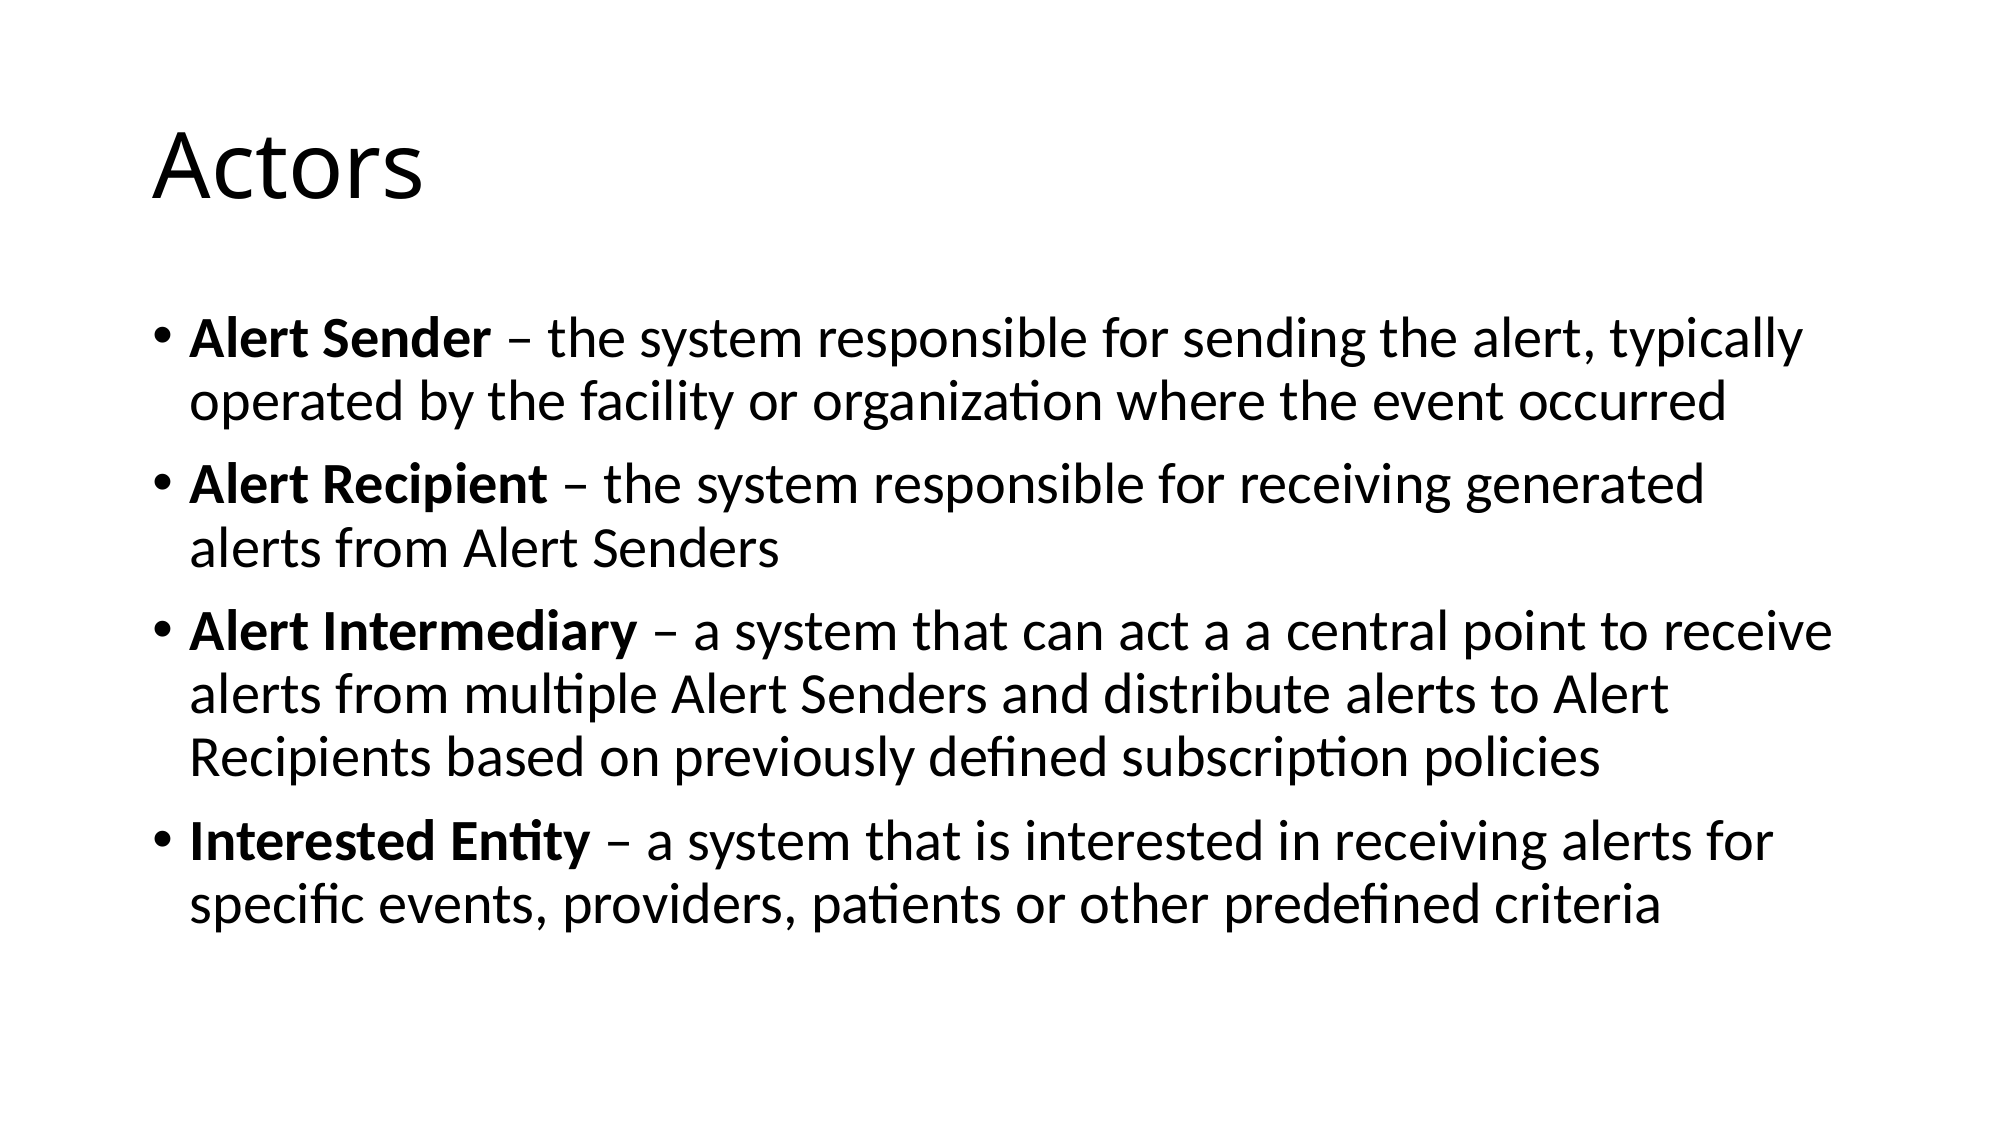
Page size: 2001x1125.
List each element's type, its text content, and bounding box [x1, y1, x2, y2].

list Alert Sender – the system responsible for sending the alert, typically operated by the facility or organization where the event occurred Alert Recipient – the system responsible for receiving generated alerts from Alert Senders Alert Intermediary – a system that can act a a central point to receive alerts from multiple Alert Senders and distribute alerts to Alert Recipients based on previously defined subscription policies Interested Entity – a system that is interested in receiving alerts for specific events, providers, patients or other predefined criteria [137, 299, 1863, 1014]
title Actors [137, 59, 1863, 278]
